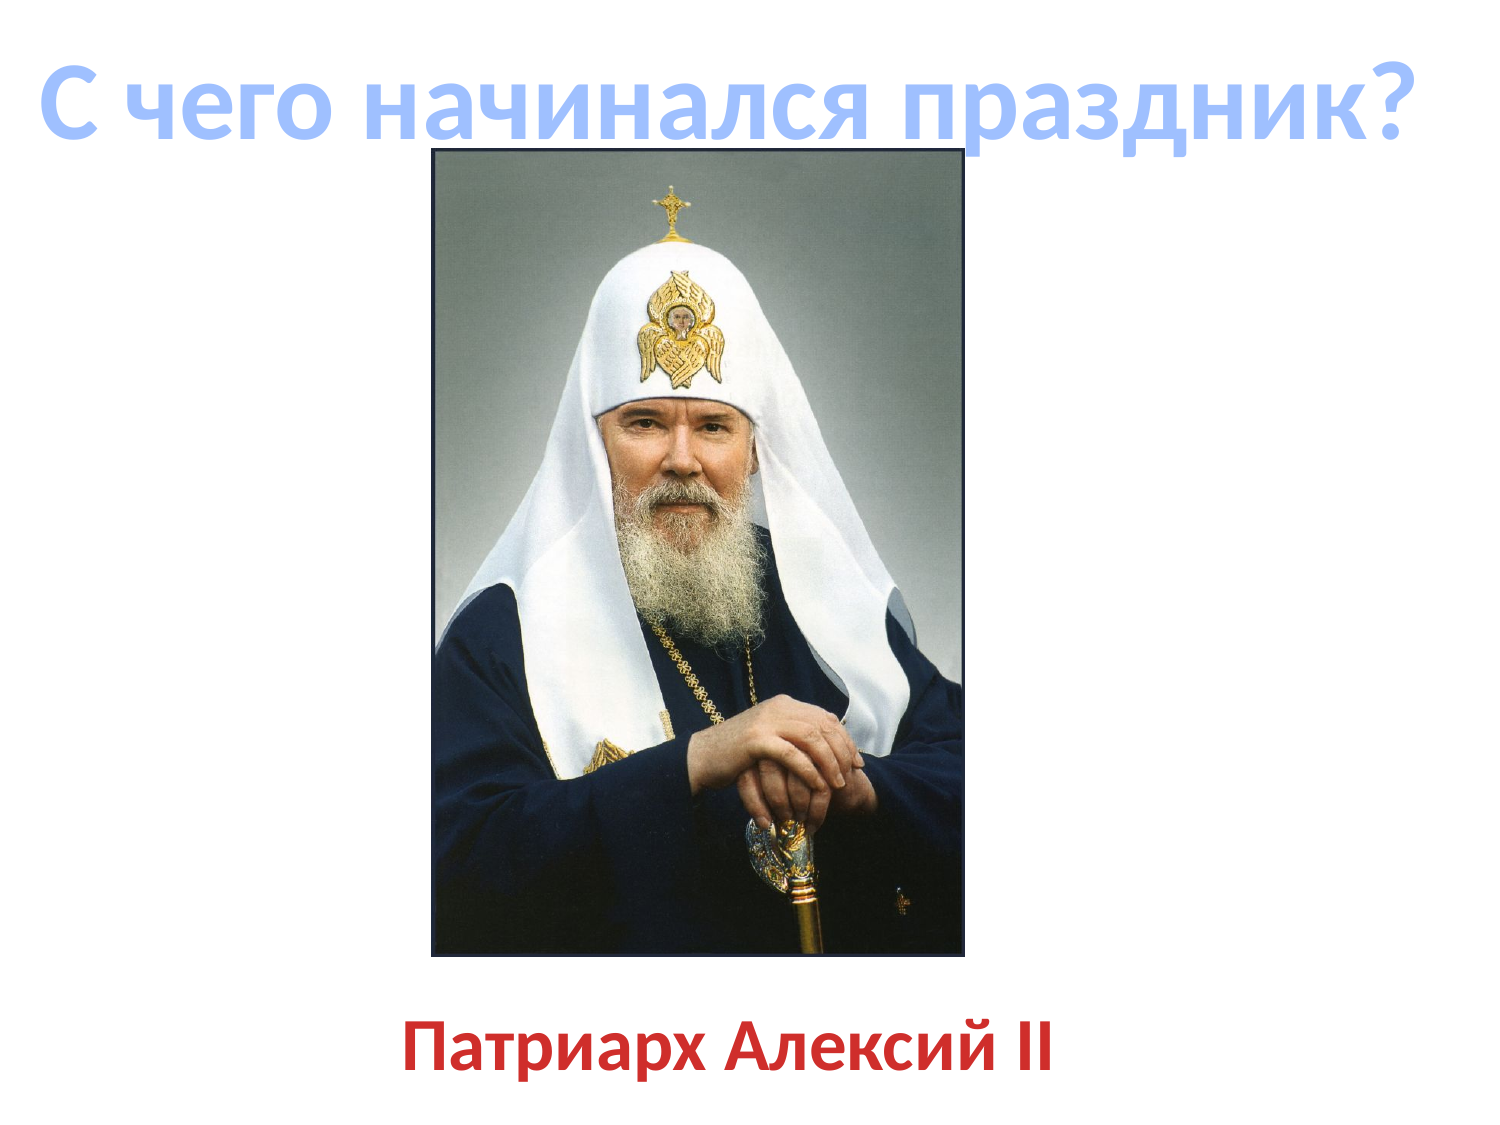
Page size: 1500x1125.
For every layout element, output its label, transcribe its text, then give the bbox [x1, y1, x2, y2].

text_box С чего начинался праздник? [24, 19, 1436, 170]
text_box Патриарх Алексий II [218, 987, 1238, 1093]
picture [430, 148, 965, 958]
